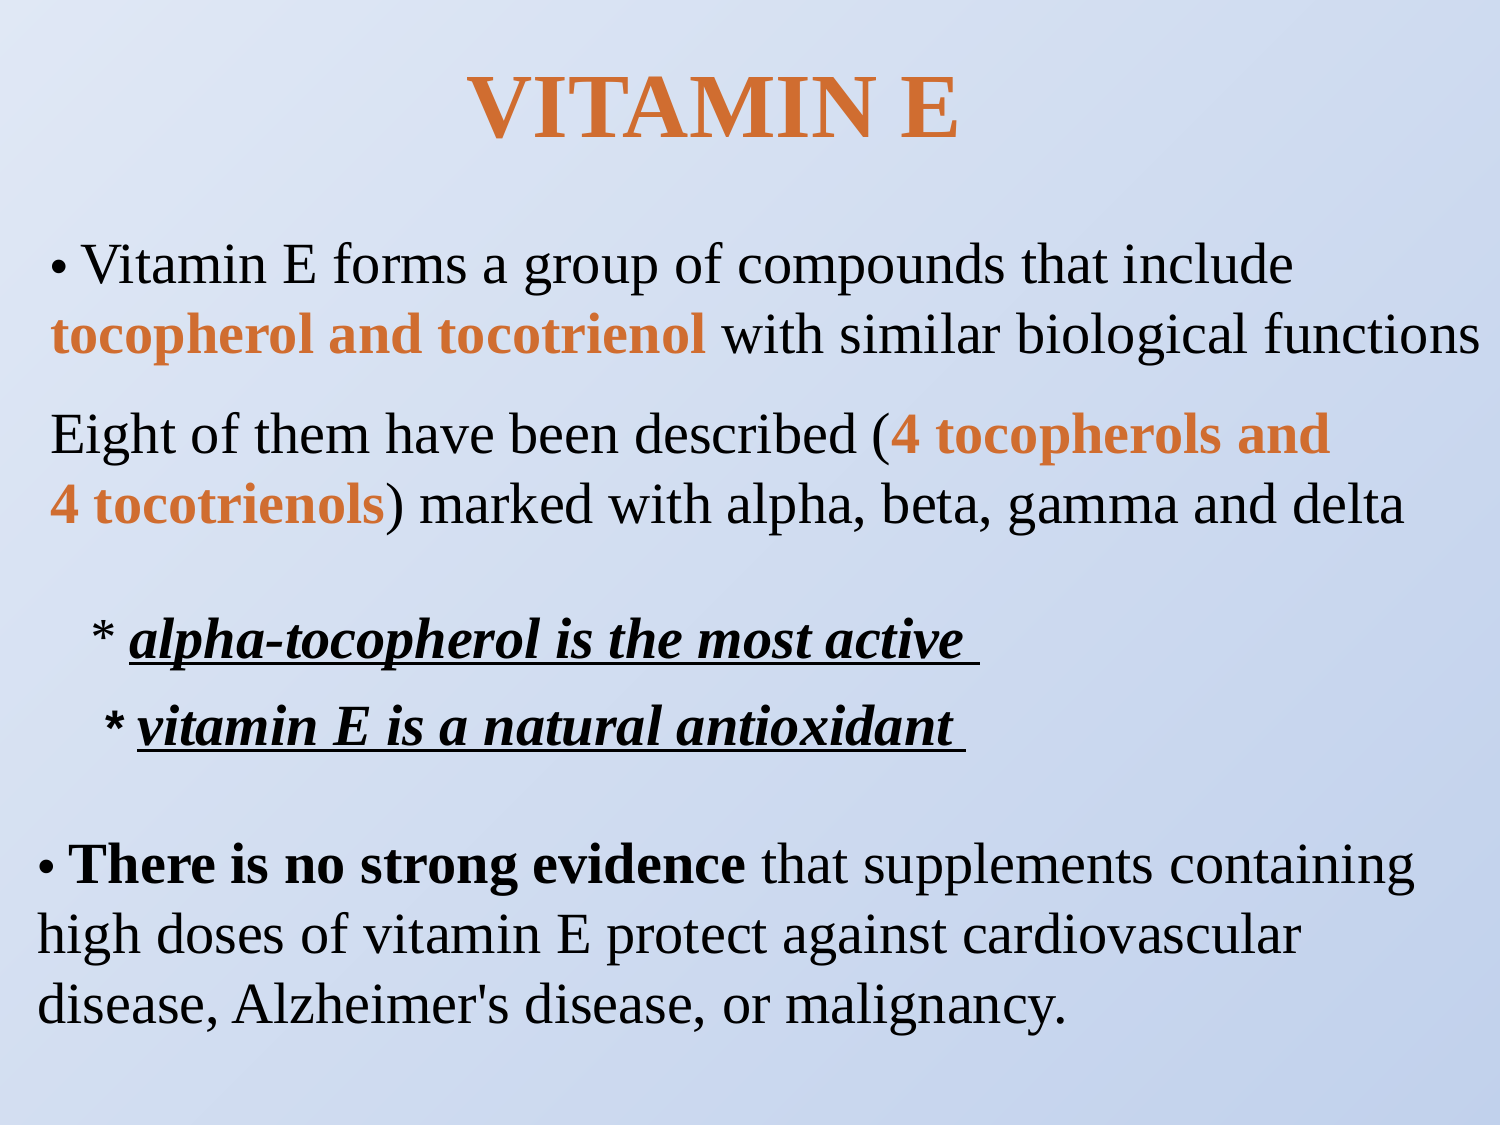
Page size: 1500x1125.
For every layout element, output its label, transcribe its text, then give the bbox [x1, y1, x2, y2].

text_box VITAMIN E [351, 50, 963, 156]
text_box • Vitamin E forms a group of compounds that include tocopherol and tocotrienol with similar biological functions Eight of them have been described (4 tocopherols and 4 tocotrienols) marked with alpha, beta, gamma and delta [49, 224, 1488, 593]
text_box * vitamin E is a natural antioxidant [105, 699, 967, 816]
text_box • There is no strong evidence that supplements containing high doses of vitamin E protect against cardiovascular disease, Alzheimer's disease, or malignancy. [37, 825, 1425, 1096]
text_box * alpha-tocopherol is the most active [50, 612, 992, 728]
